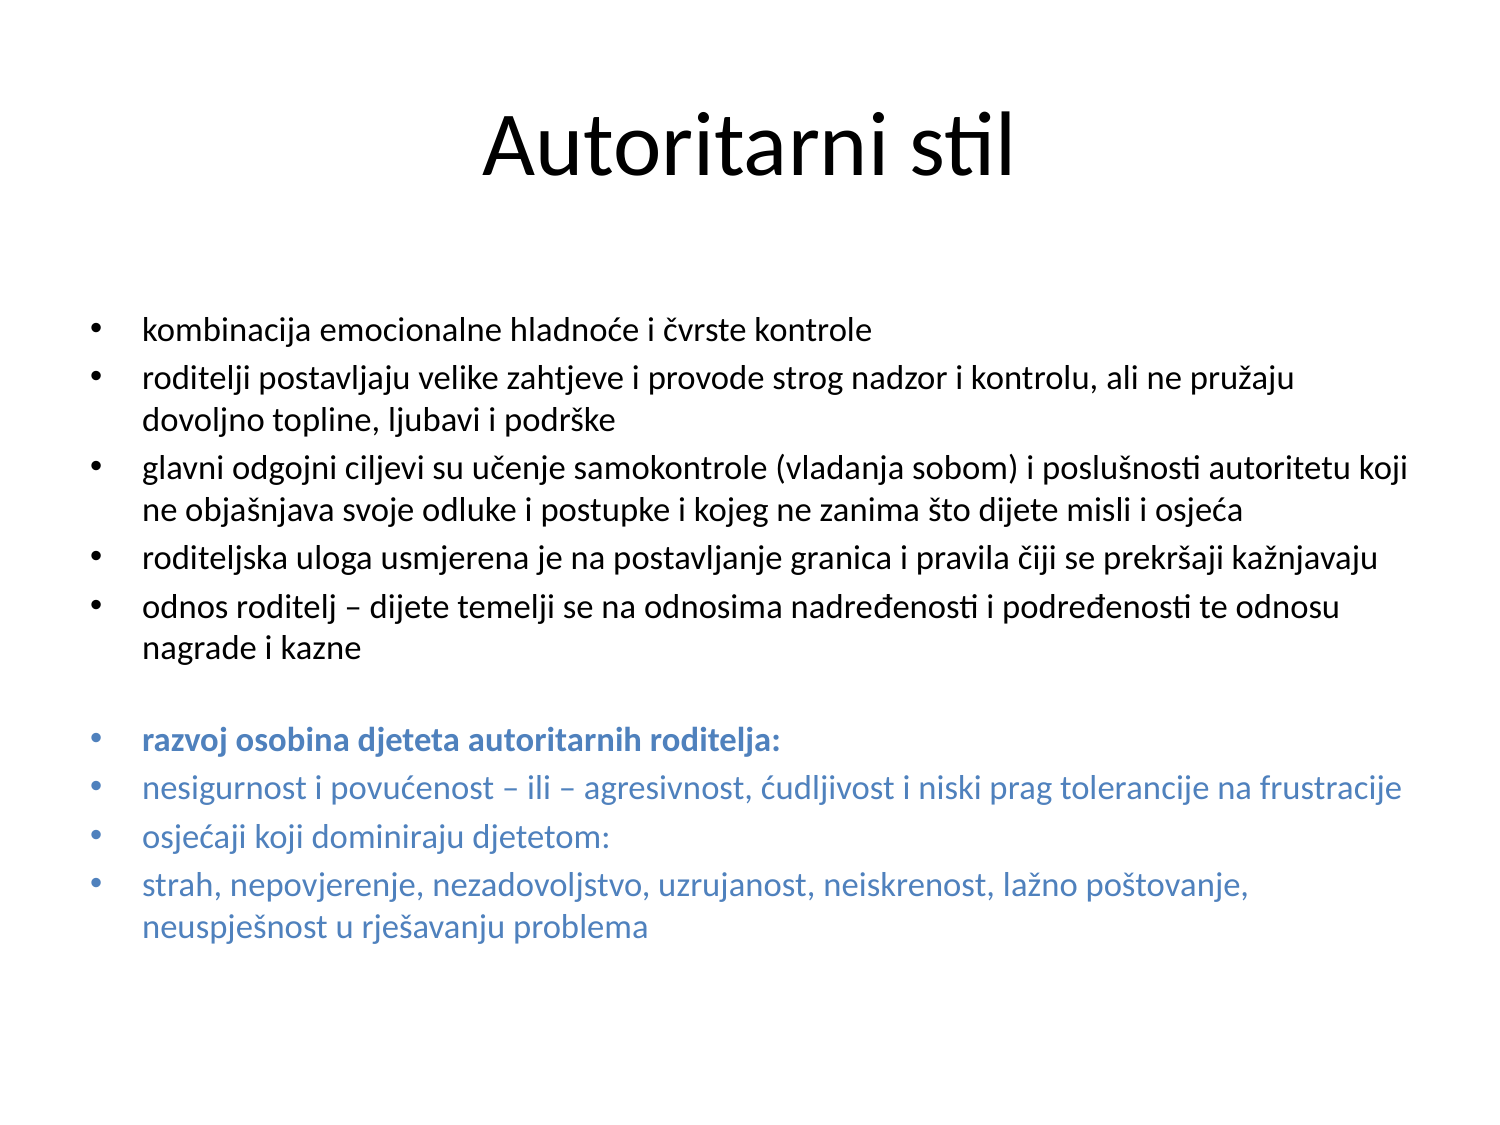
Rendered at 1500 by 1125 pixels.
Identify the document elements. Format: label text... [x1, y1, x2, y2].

title Autoritarni stil [75, 45, 1425, 233]
list kombinacija emocionalne hladnoće i čvrste kontrole roditelji postavljaju velike zahtjeve i provode strog nadzor i kontrolu, ali ne pružaju dovoljno topline, ljubavi i podrške glavni odgojni ciljevi su učenje samokontrole (vladanja sobom) i poslušnosti autoritetu koji ne objašnjava svoje odluke i postupke i kojeg ne zanima što dijete misli i osjeća roditeljska uloga usmjerena je na postavljanje granica i pravila čiji se prekršaji kažnjavaju odnos roditelj – dijete temelji se na odnosima nadređenosti i podređenosti te odnosu nagrade i kazne razvoj osobina djeteta autoritarnih roditelja: nesigurnost i povućenost – ili – agresivnost, ćudljivost i niski prag tolerancije na frustracije osjećaji koji dominiraju djetetom: strah, nepovjerenje, nezadovoljstvo, uzrujanost, neiskrenost, lažno poštovanje, neuspješnost u rješavanju problema [75, 262, 1425, 1005]
